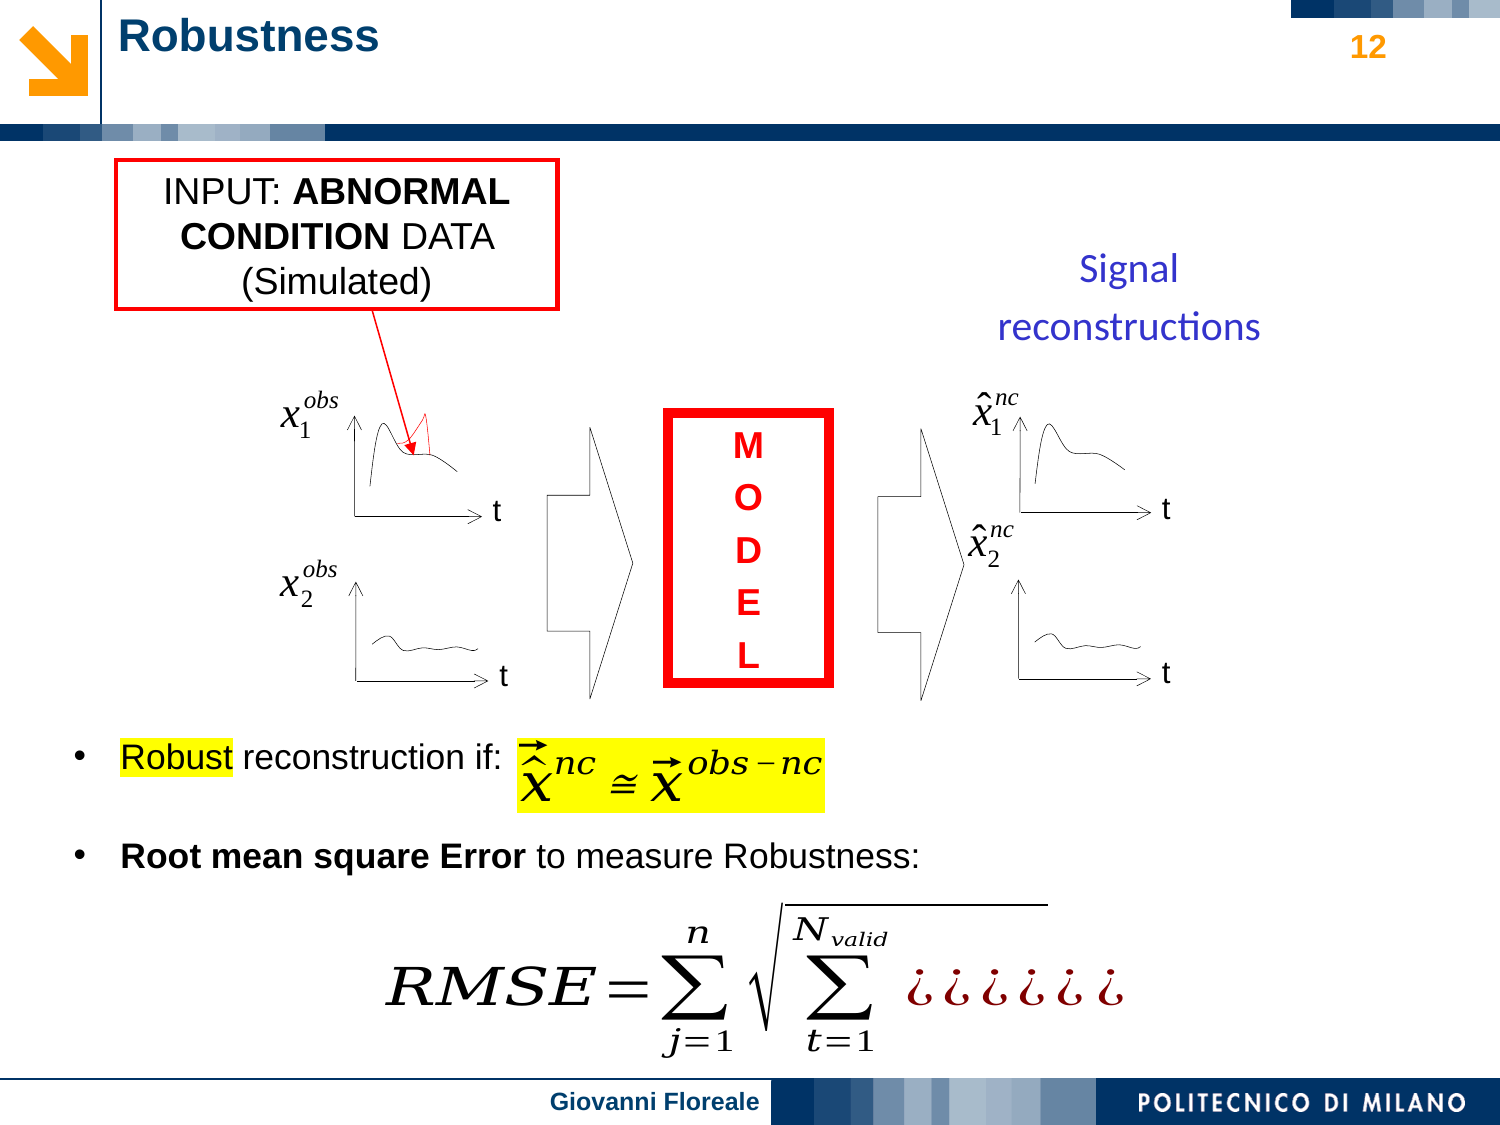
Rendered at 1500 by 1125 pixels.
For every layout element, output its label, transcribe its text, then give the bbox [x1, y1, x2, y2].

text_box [354, 409, 483, 517]
text_box [547, 427, 633, 699]
text_box [105, 170, 1333, 735]
text_box t [477, 482, 513, 535]
text_box [877, 428, 959, 701]
picture [0, 0, 1500, 141]
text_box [371, 309, 423, 421]
text_box Signal reconstructions [900, 232, 1359, 357]
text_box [1019, 416, 1152, 513]
text_box t [1147, 645, 1183, 698]
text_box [355, 581, 489, 682]
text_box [959, 510, 1021, 575]
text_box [1018, 579, 1152, 680]
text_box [271, 550, 347, 616]
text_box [272, 380, 349, 446]
text_box t [484, 647, 520, 700]
text_box Robust reconstruction if: Root mean square Error to measure Robustness: [73, 734, 960, 838]
text_box INPUT: ABNORMAL CONDITION DATA (Simulated) [115, 159, 558, 310]
text_box 12 [1225, 24, 1500, 65]
title Robustness [117, 5, 1094, 144]
text_box t [1147, 480, 1183, 533]
text_box M O D E L [667, 413, 830, 683]
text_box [964, 378, 1026, 444]
picture [0, 1074, 1500, 1125]
